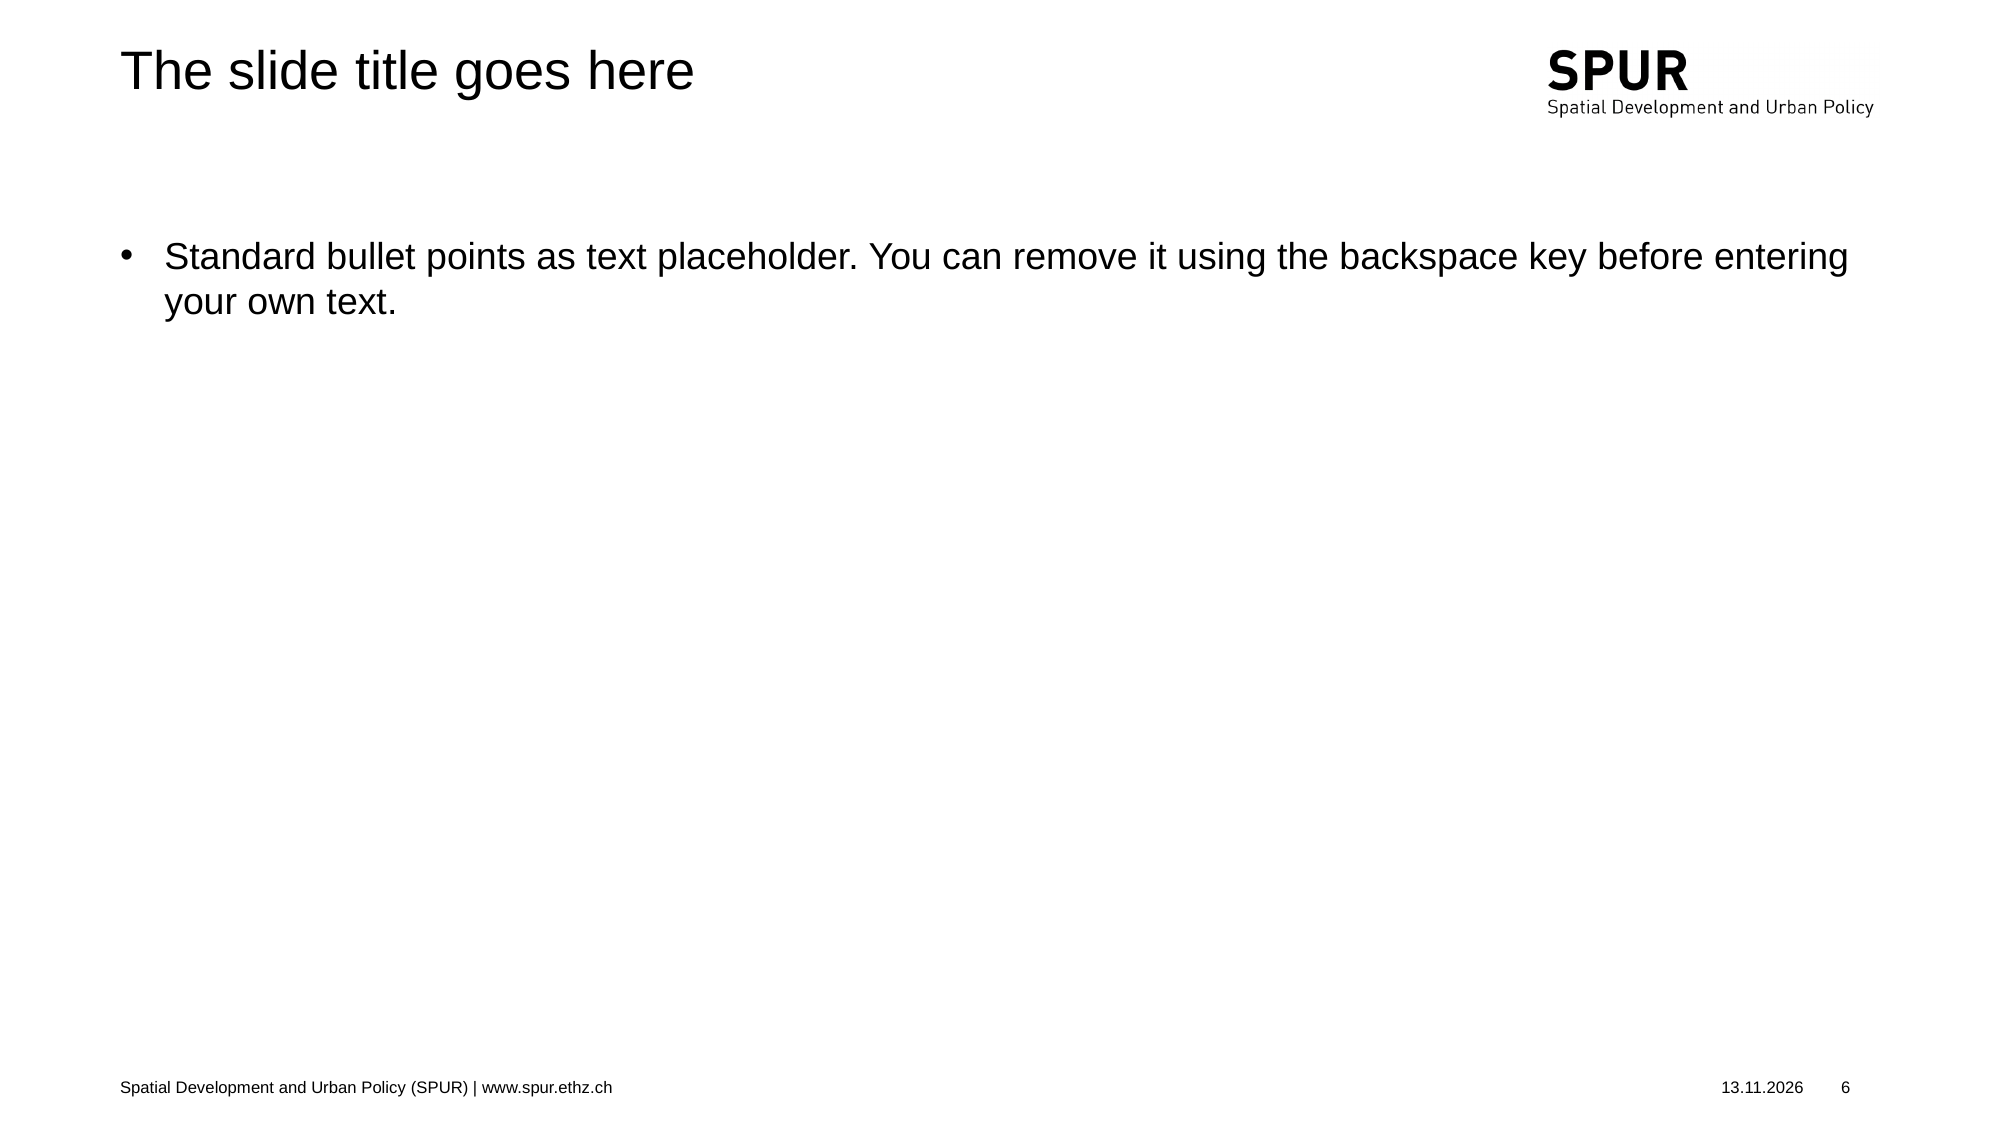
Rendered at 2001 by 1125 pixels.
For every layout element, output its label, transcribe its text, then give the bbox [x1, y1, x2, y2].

list Standard bullet points as text placeholder. You can remove it using the backspace key before entering your own text. [120, 231, 1880, 1000]
title The slide title goes here [120, 42, 1880, 191]
